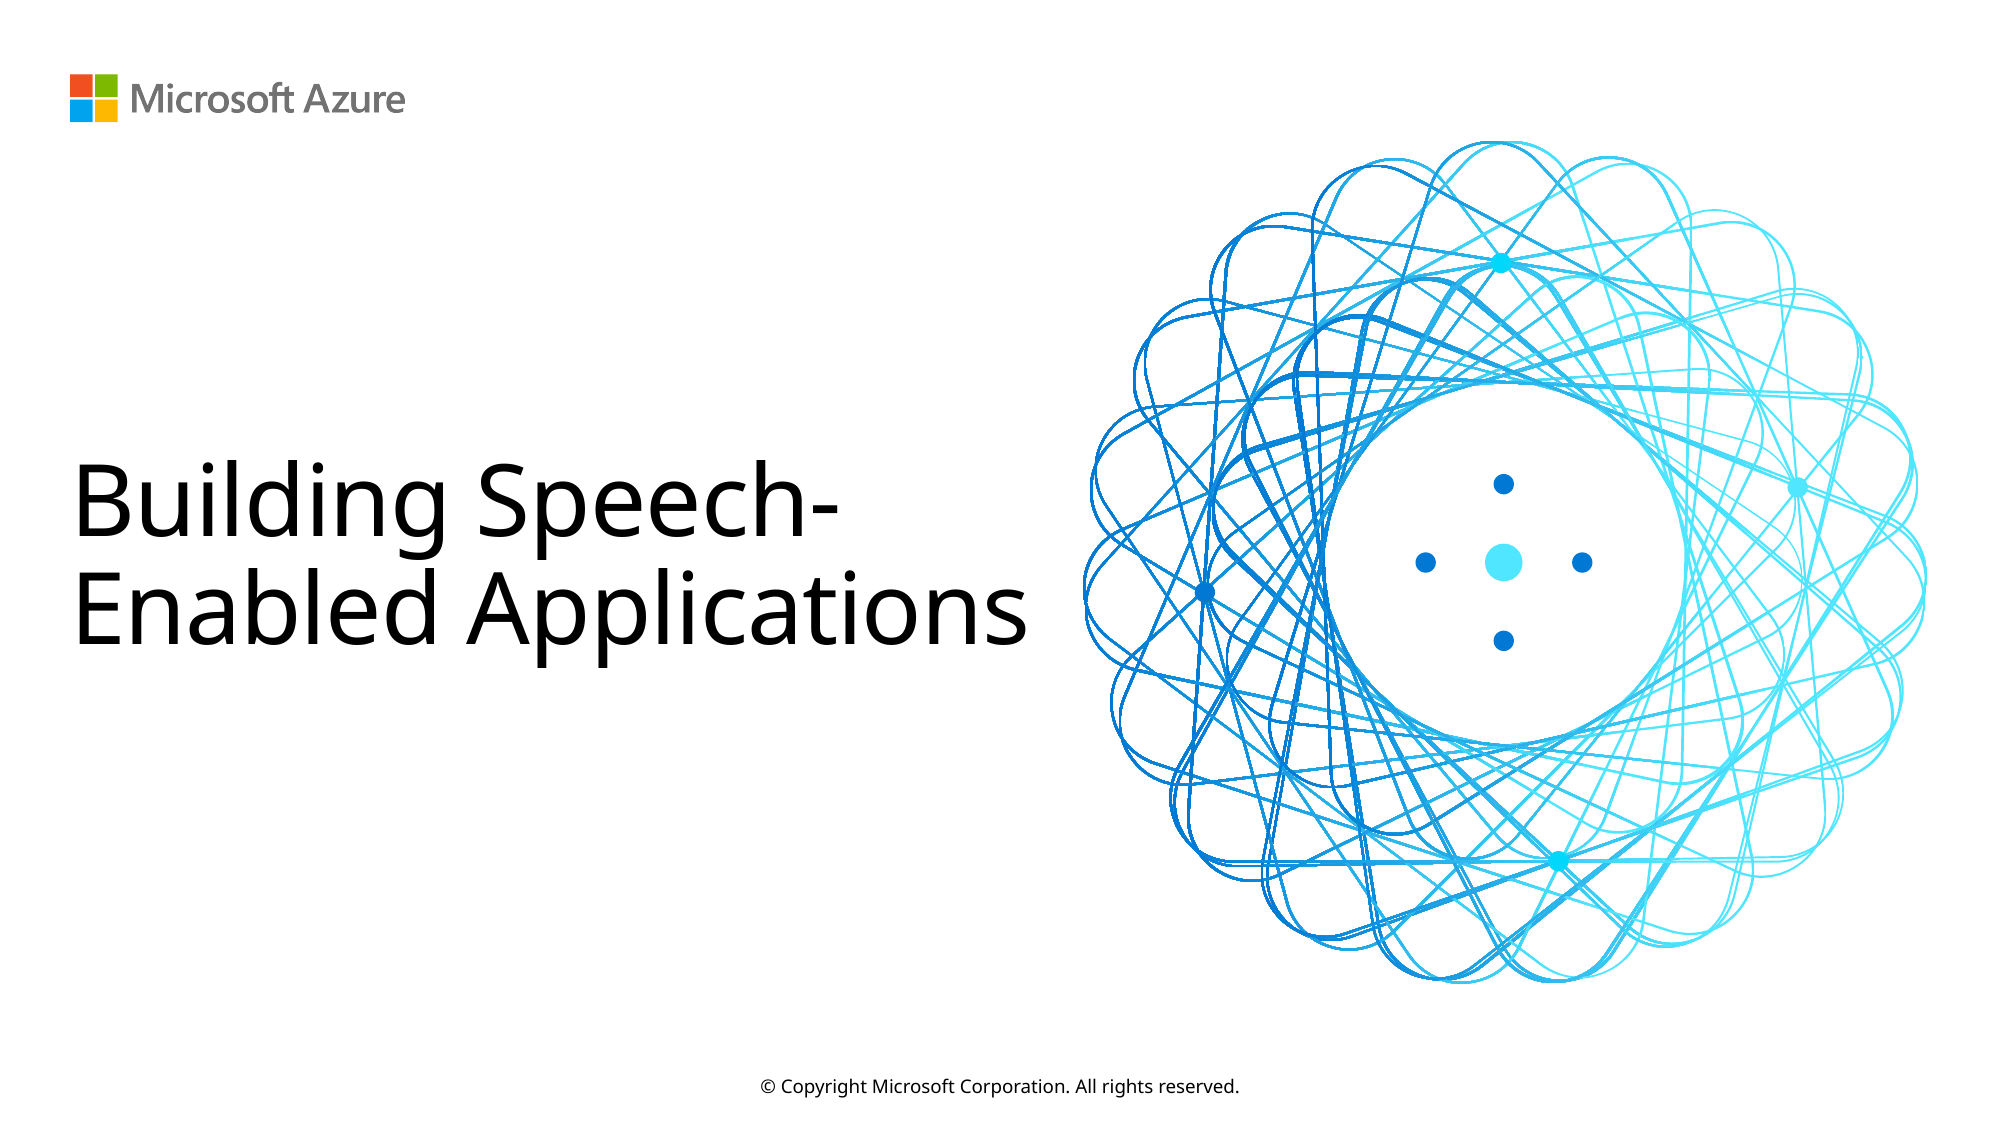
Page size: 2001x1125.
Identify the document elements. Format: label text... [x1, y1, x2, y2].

picture [22, 26, 455, 170]
title Building Speech-Enabled Applications [70, 339, 1057, 697]
